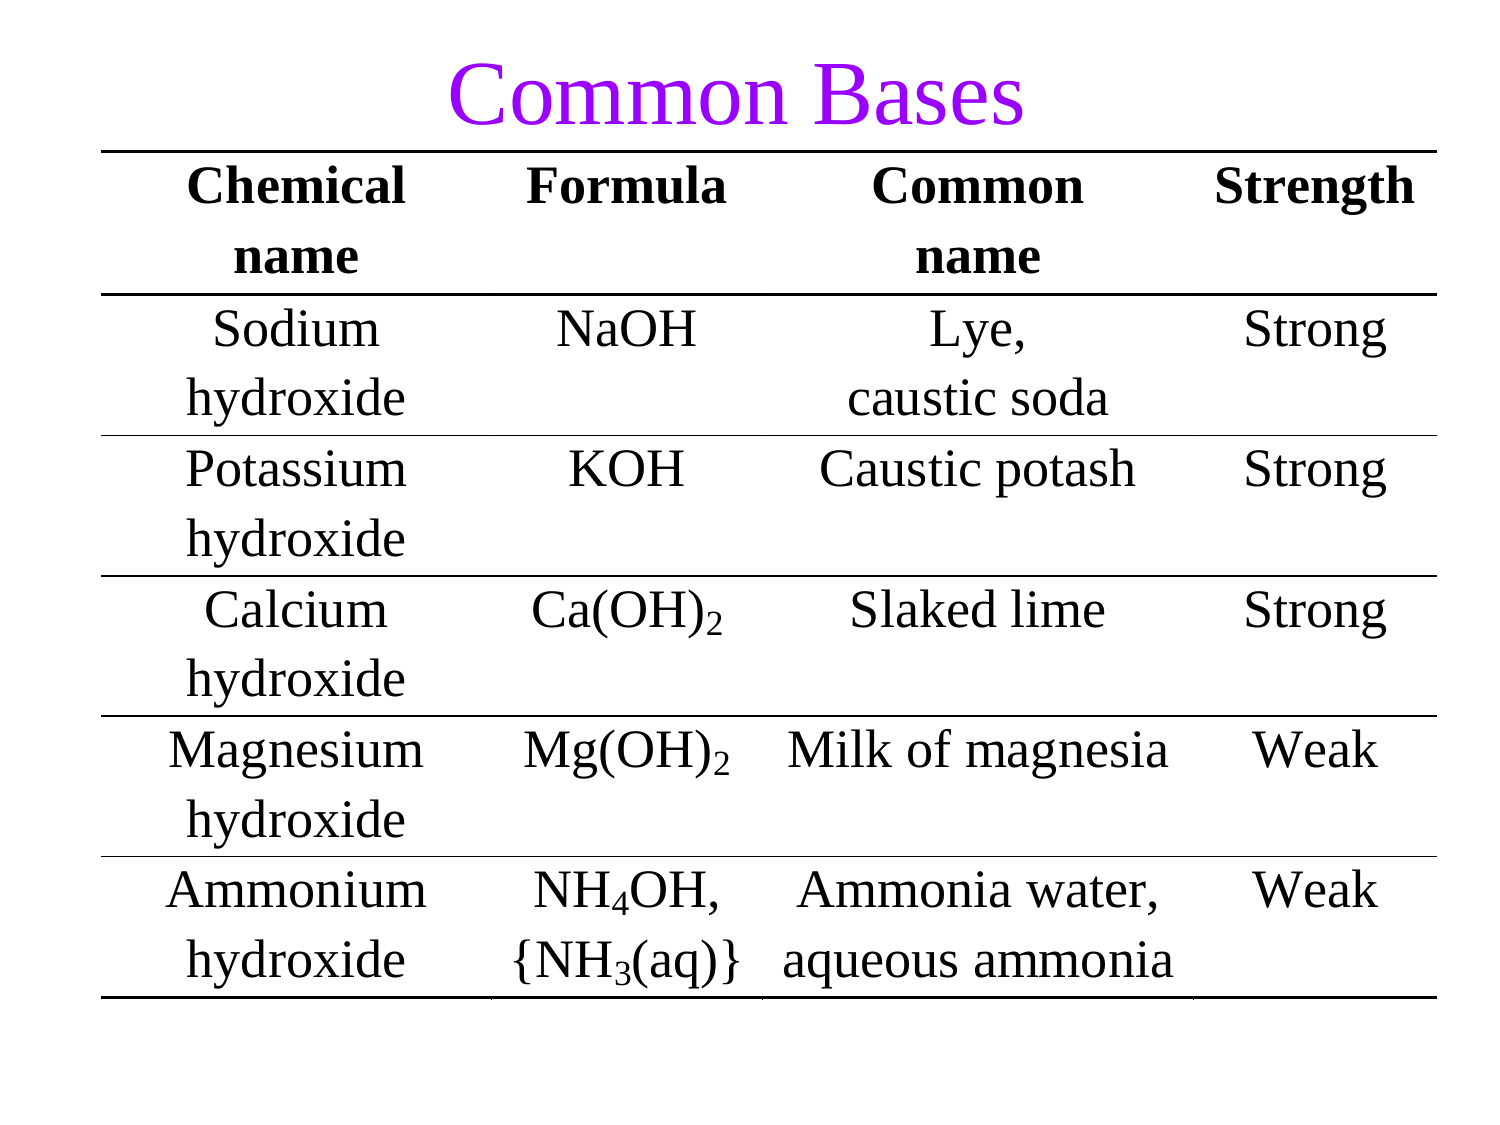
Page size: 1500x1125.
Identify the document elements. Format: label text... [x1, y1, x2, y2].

text_box Common Bases [99, 12, 1375, 148]
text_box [85, 149, 1500, 1056]
